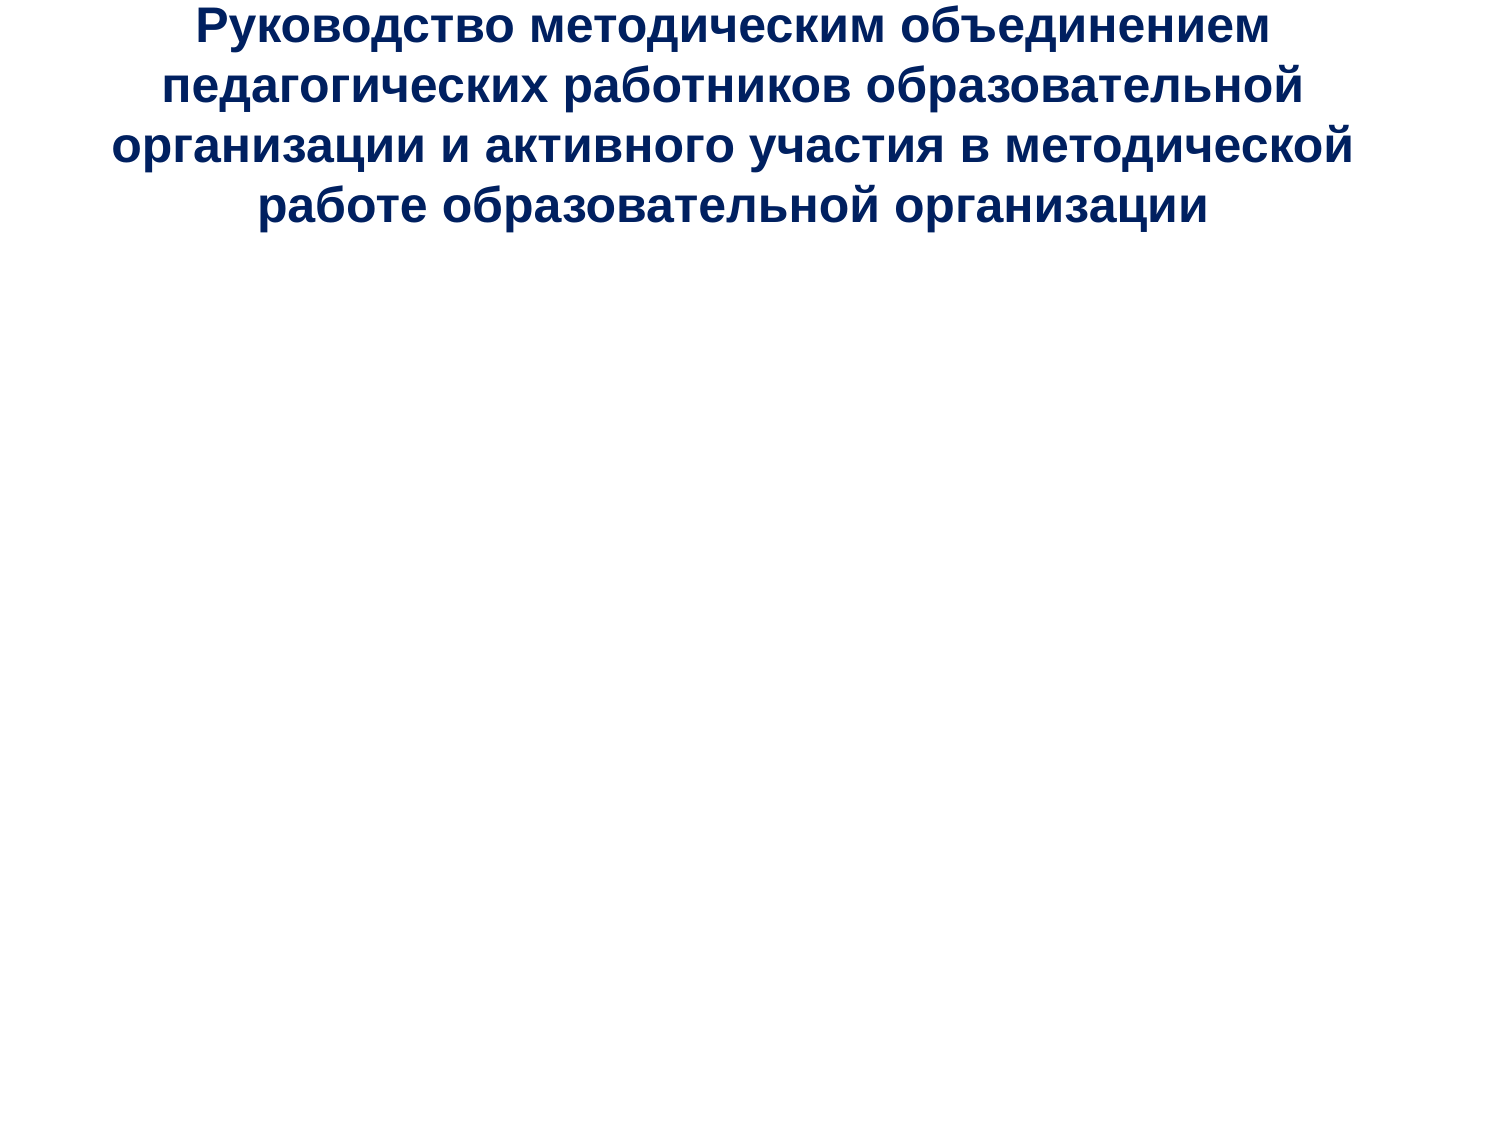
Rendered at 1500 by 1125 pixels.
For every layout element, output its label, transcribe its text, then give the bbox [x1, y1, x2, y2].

title Руководство методическим объединением педагогических работников образовательной организации и активного участия в методической работе образовательной организации [41, 0, 1425, 225]
